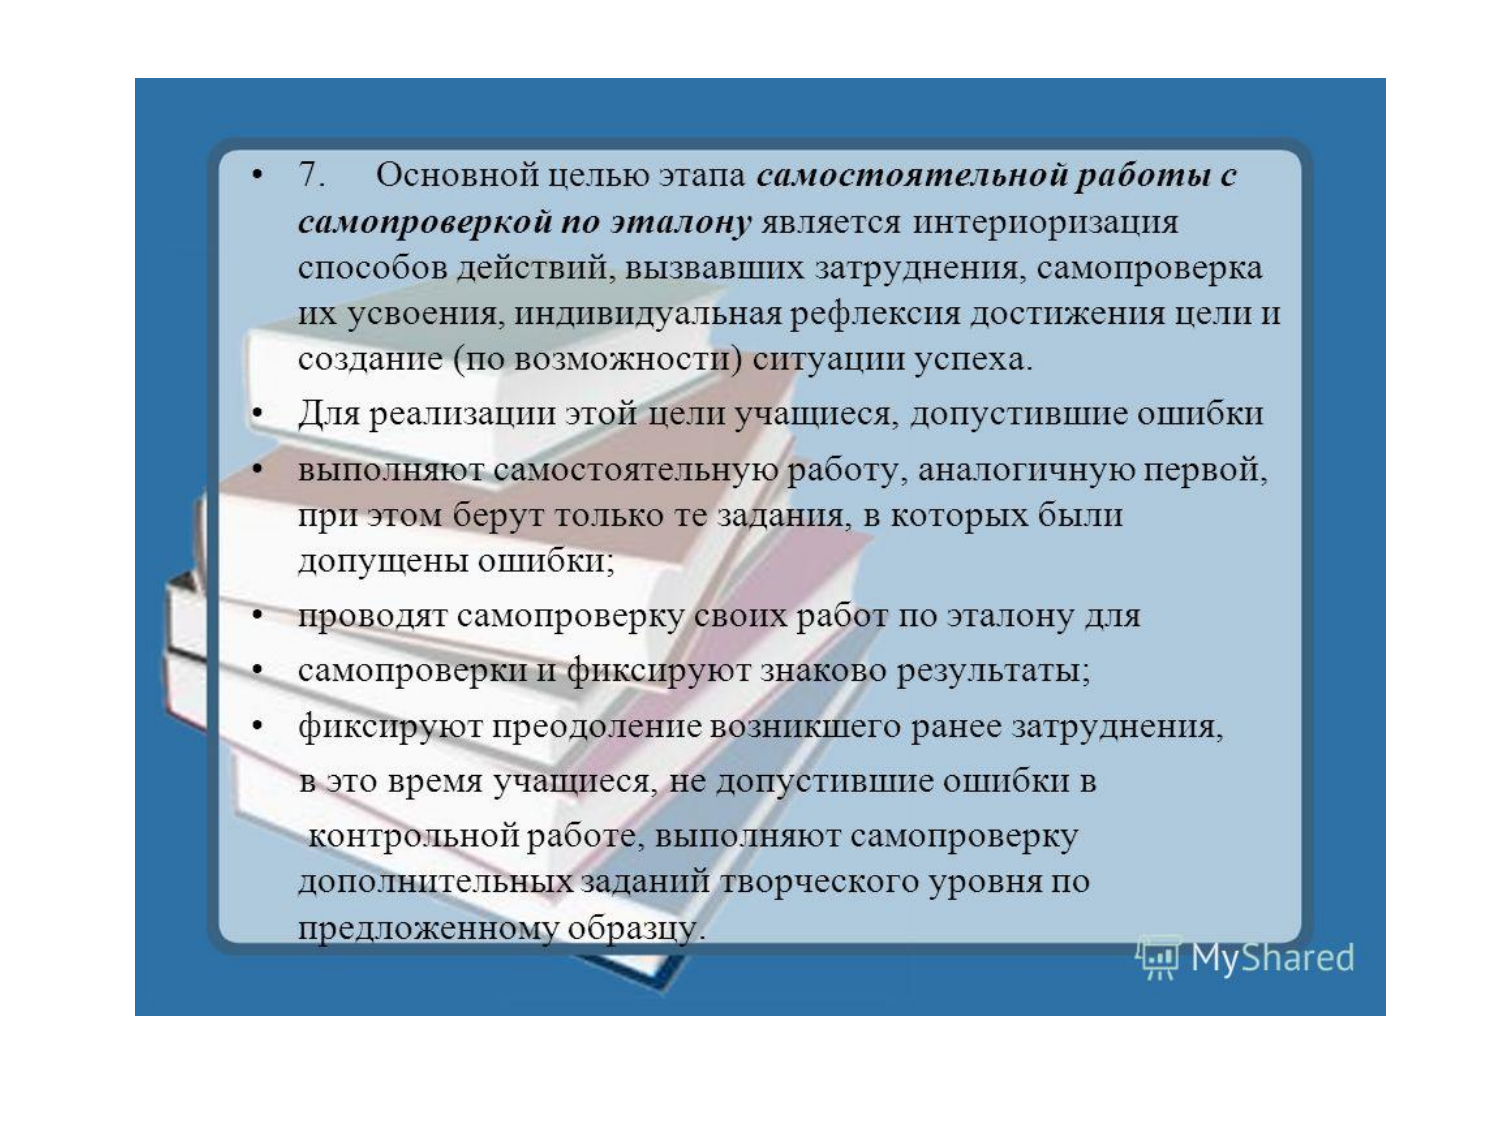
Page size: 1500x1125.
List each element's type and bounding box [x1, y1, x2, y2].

picture [135, 77, 1386, 1016]
